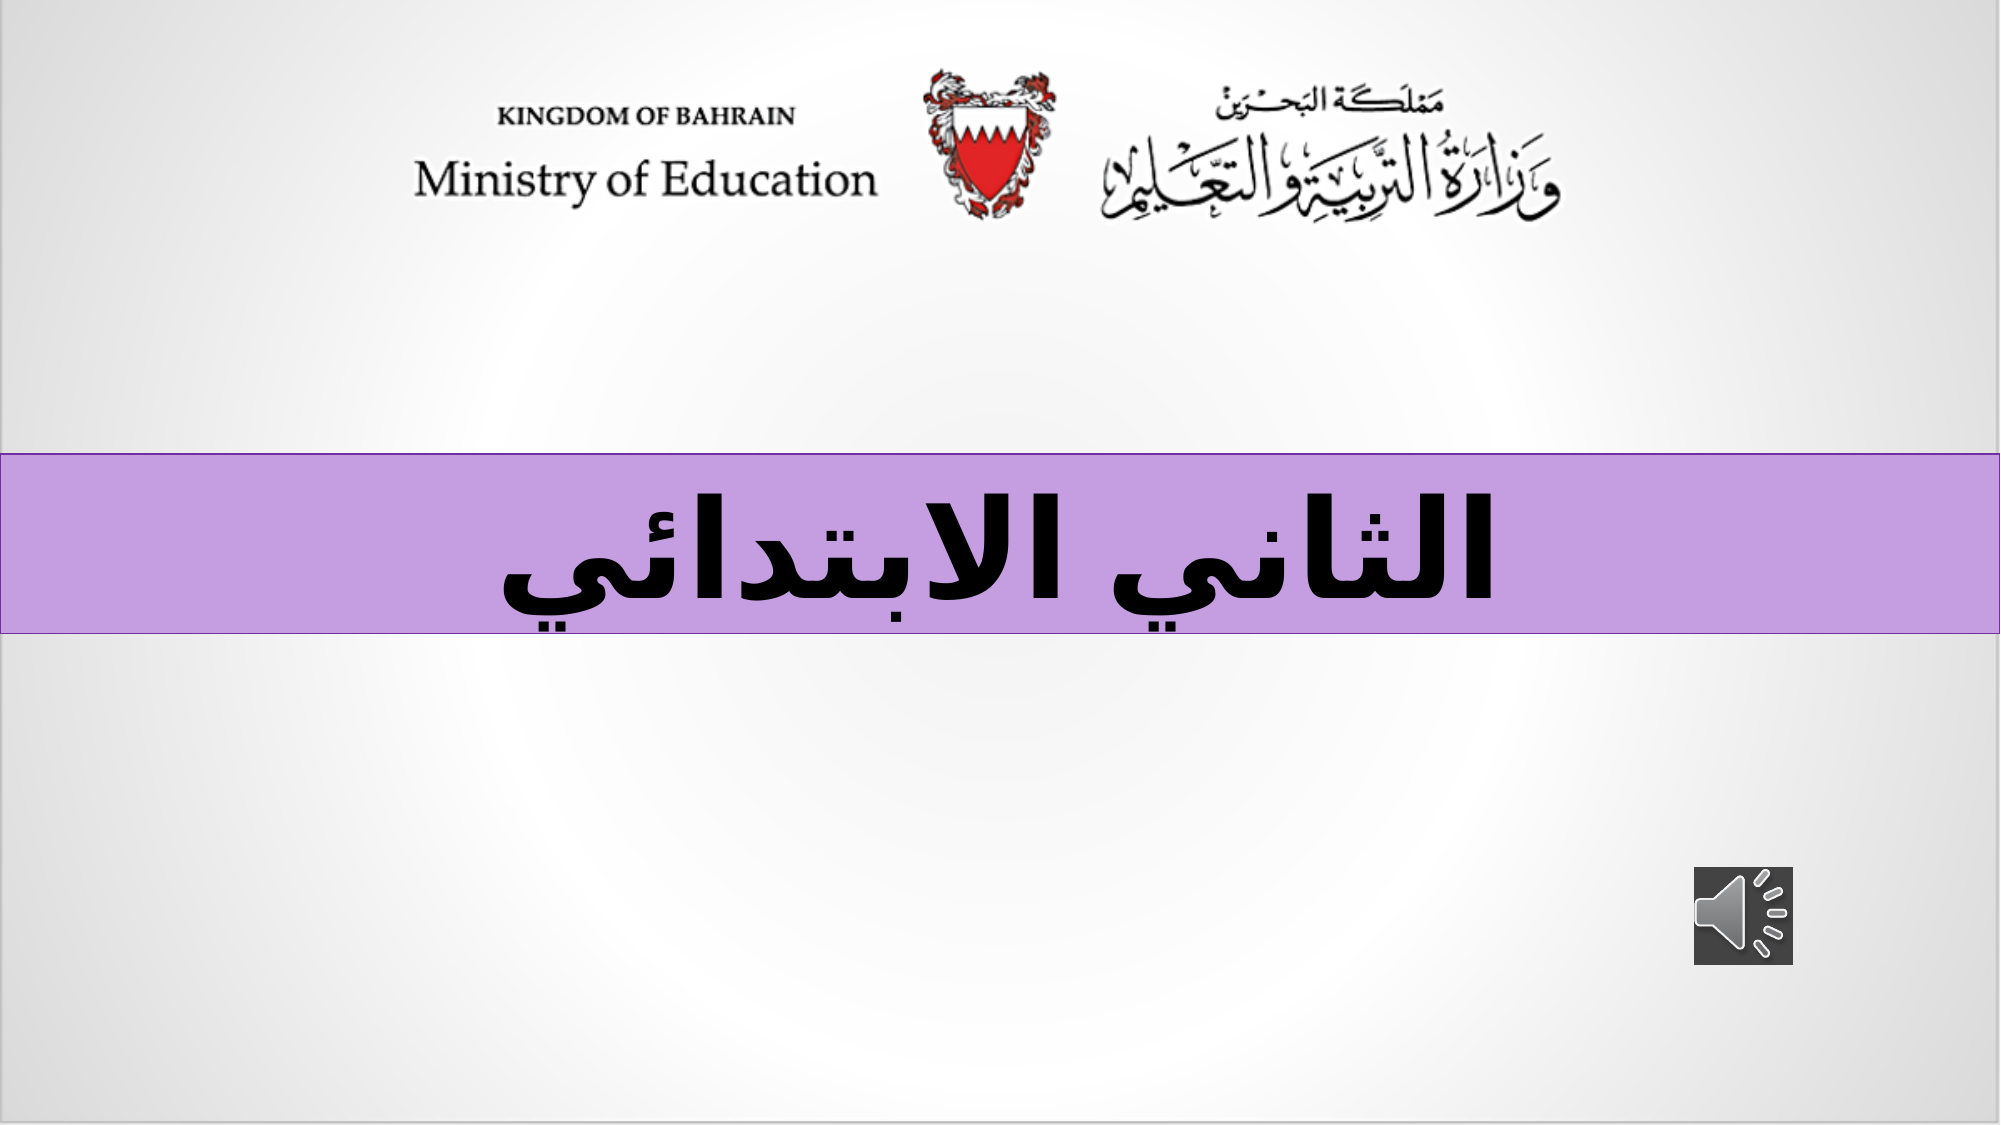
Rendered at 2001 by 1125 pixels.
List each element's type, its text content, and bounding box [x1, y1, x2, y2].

picture [0, 0, 2001, 1125]
text_box الثاني الابتدائي [0, 453, 2000, 634]
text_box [1693, 866, 1794, 966]
